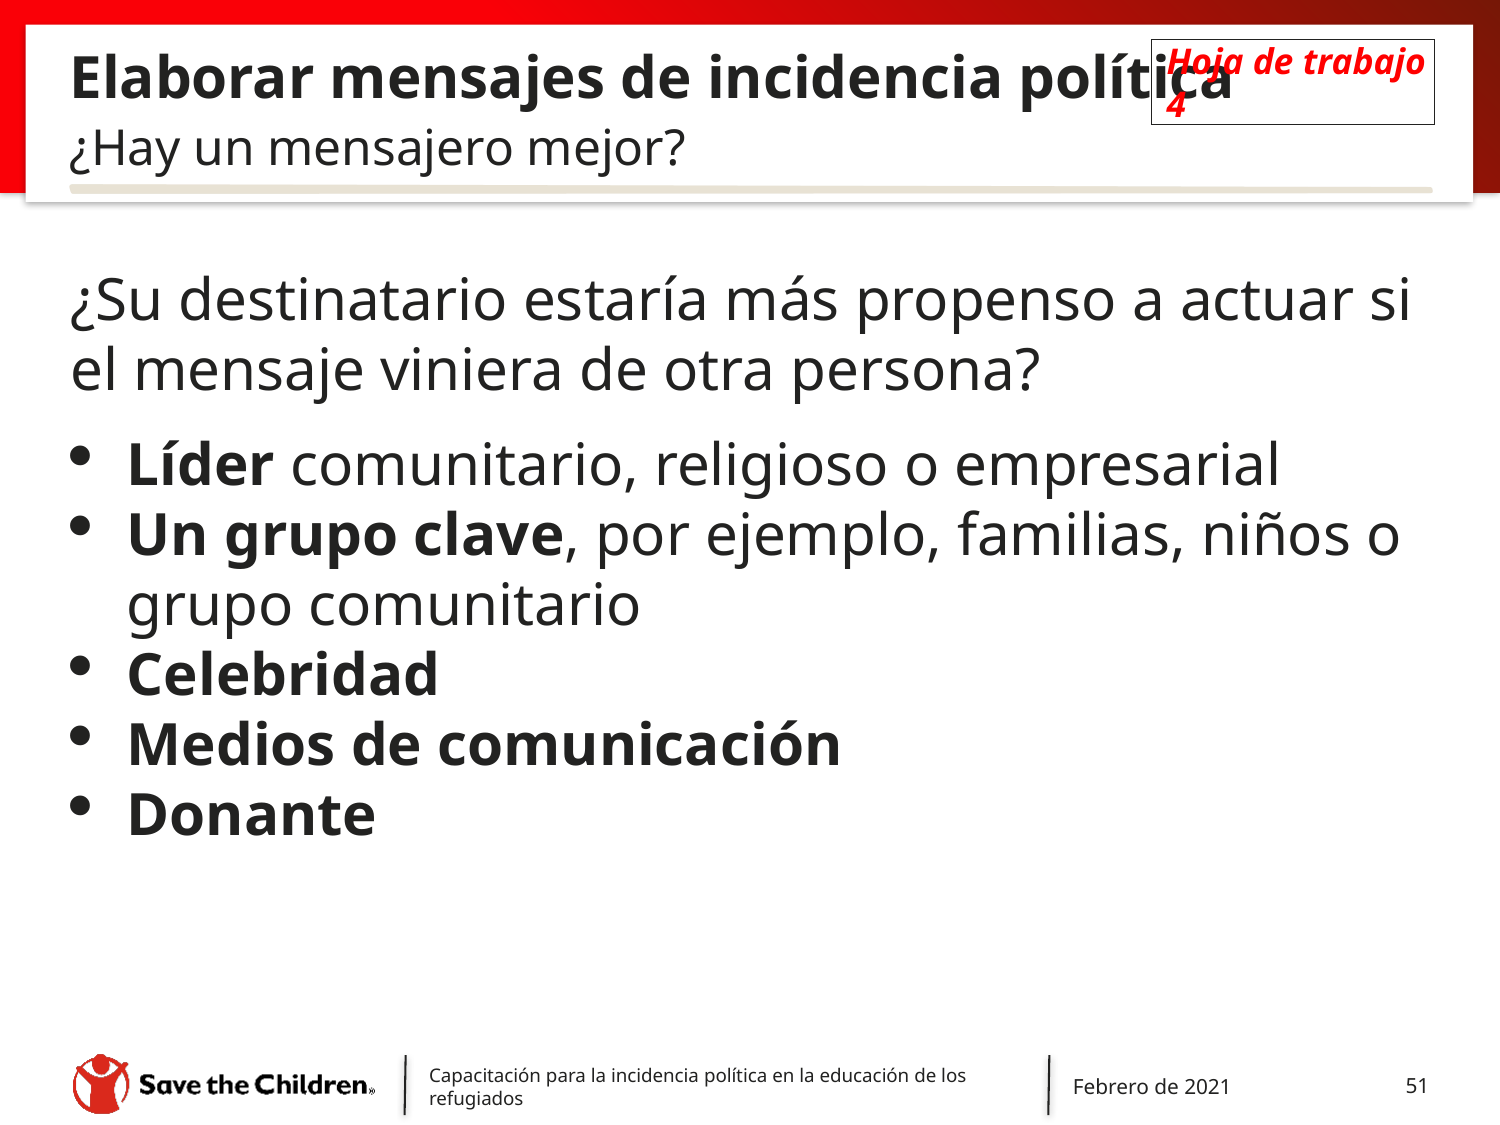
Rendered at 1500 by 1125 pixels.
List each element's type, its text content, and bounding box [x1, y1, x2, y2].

text_box Hoja de trabajo 4 [1151, 39, 1435, 125]
list ¿Su destinatario estaría más propenso a actuar si el mensaje viniera de otra persona? Líder comunitario, religioso o empresarial Un grupo clave, por ejemplo, familias, niños o grupo comunitario Celebridad Medios de comunicación Donante [70, 262, 1428, 1035]
slide_number 51 [1317, 1056, 1445, 1117]
title Elaborar mensajes de incidencia política [69, 33, 1429, 115]
slide_number Febrero de 2021 [1057, 1056, 1317, 1117]
footer Capacitación para la incidencia política en la educación de los refugiados [414, 1056, 1042, 1117]
picture [69, 184, 1433, 194]
picture [62, 1043, 386, 1125]
list ¿Hay un mensajero mejor? [69, 115, 1429, 176]
